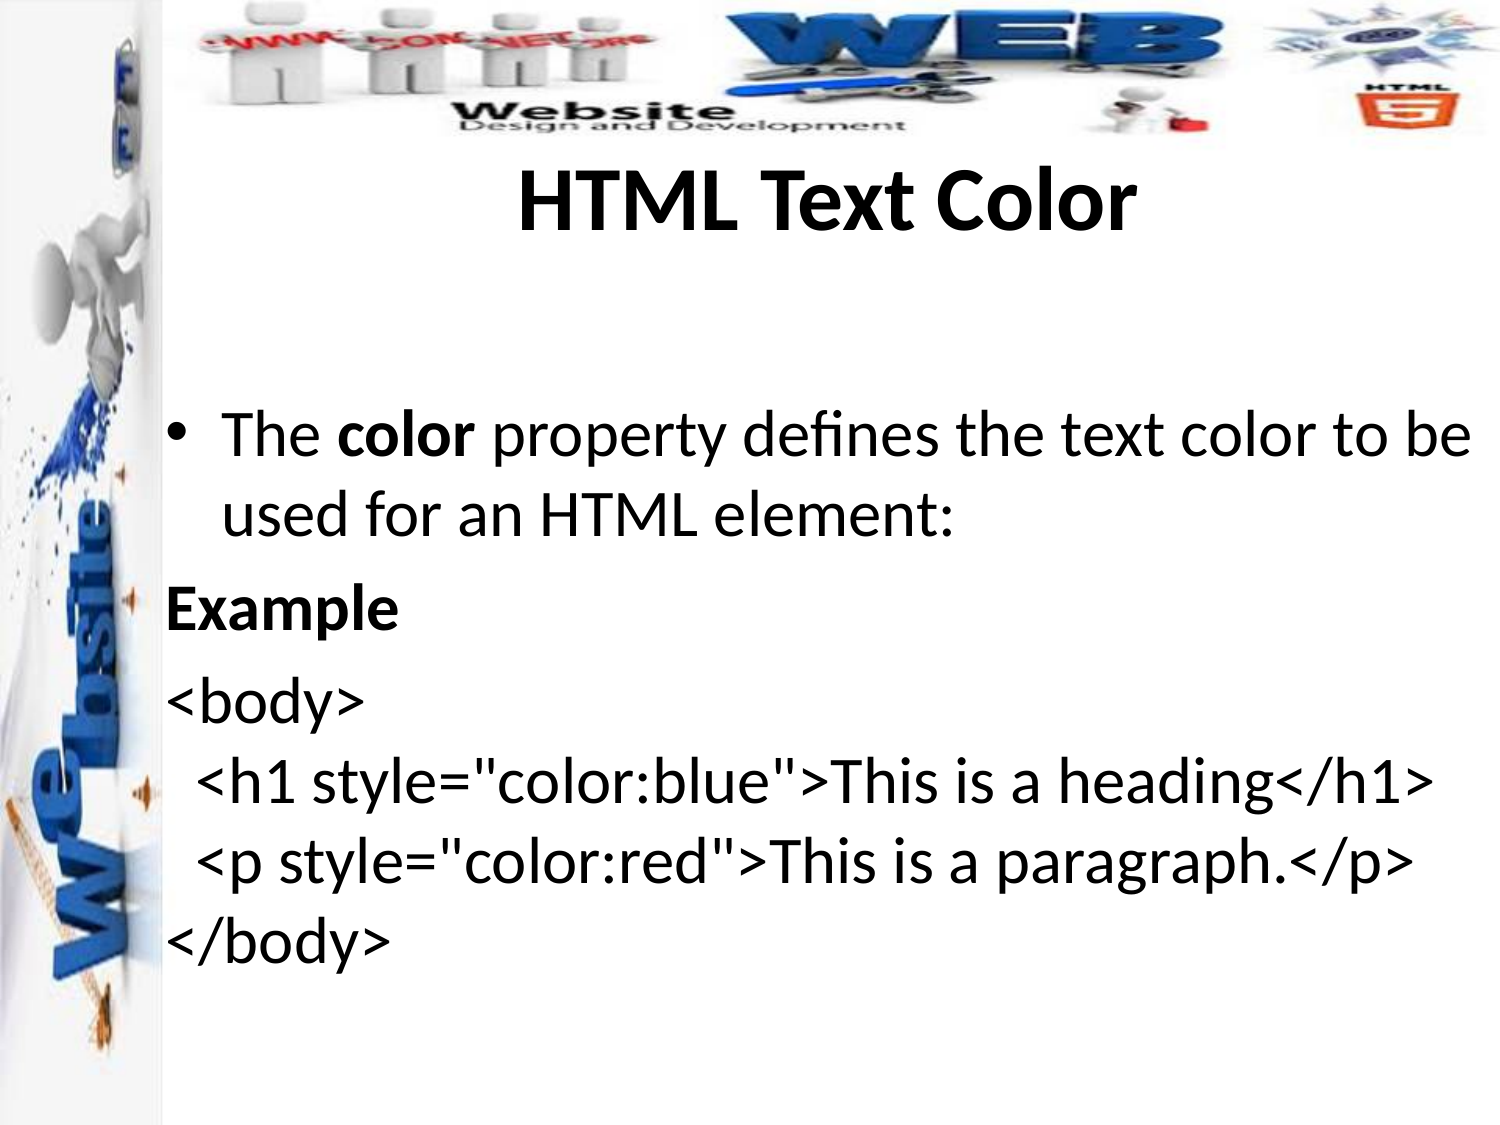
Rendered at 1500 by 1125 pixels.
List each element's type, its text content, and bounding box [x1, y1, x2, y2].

picture [0, 0, 1500, 1125]
title HTML Text Color [153, 99, 1500, 288]
list The color property defines the text color to be used for an HTML element: Example <body> <h1 style="color:blue">This is a heading</h1> <p style="color:red">This is a paragraph.</p> </body> [150, 382, 1500, 1125]
